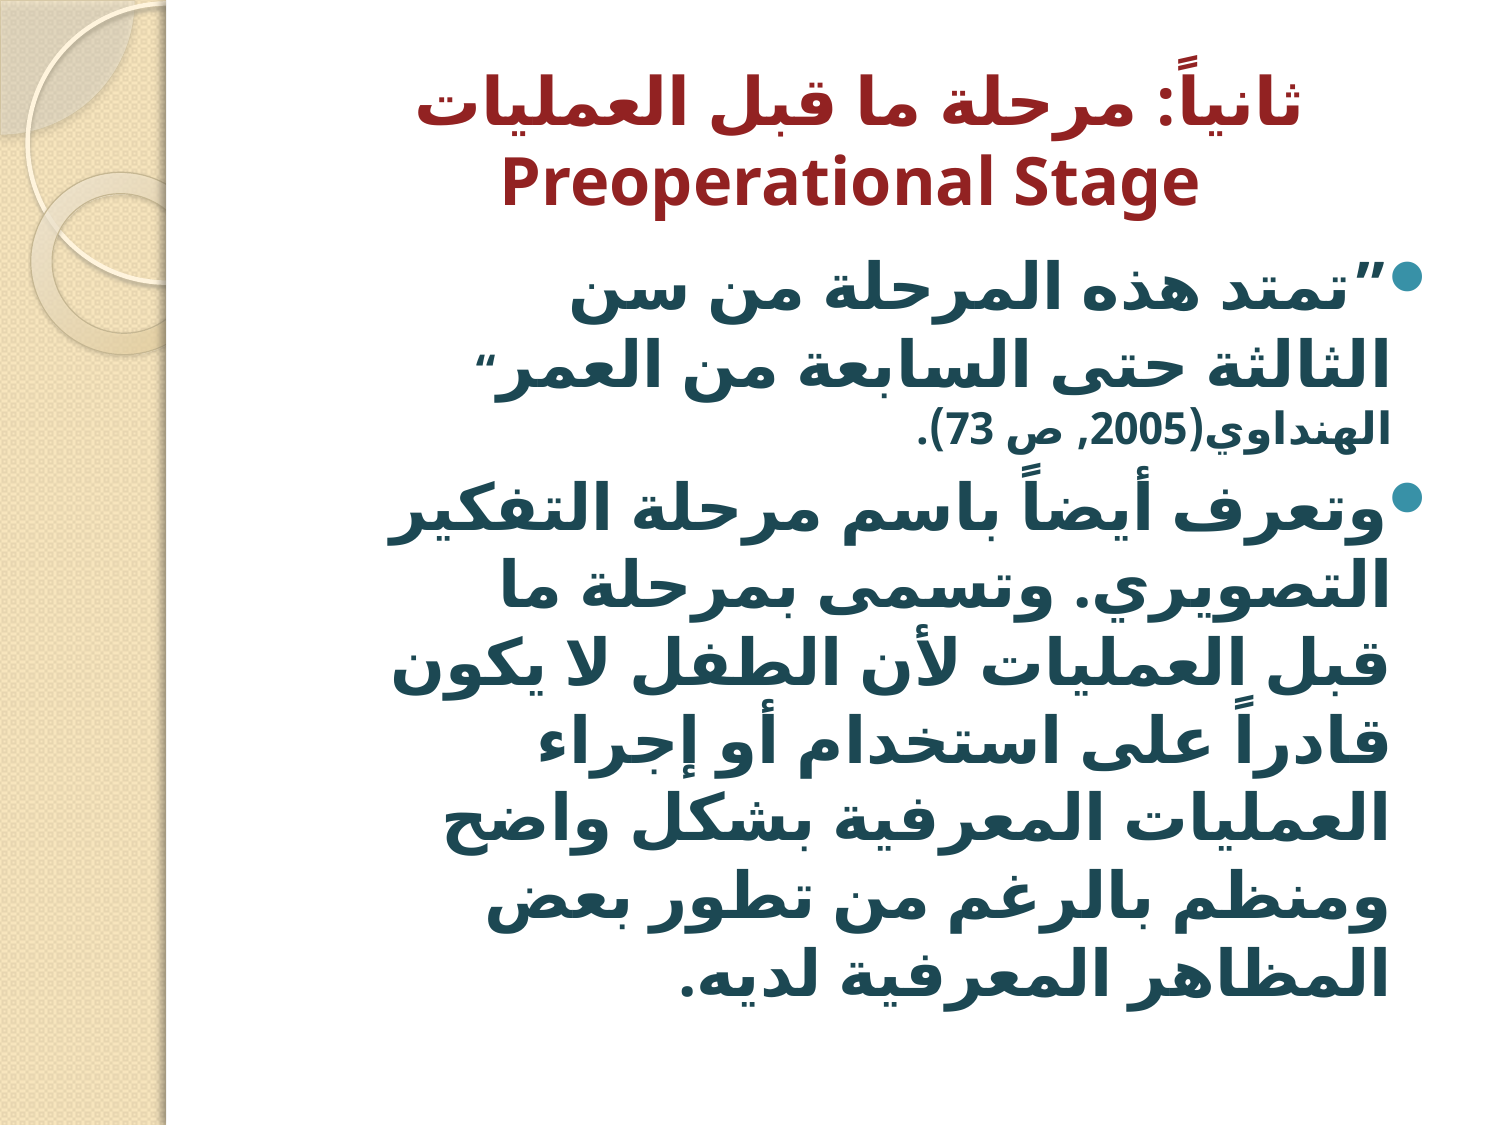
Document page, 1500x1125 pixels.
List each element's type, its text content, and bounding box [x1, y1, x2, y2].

list ”تمتد هذه المرحلة من سن الثالثة حتى السابعة من العمر“ الهنداوي(2005, ص 73). وتعرف أيضاً باسم مرحلة التفكير التصويري. وتسمى بمرحلة ما قبل العمليات لأن الطفل لا يكون قادراً على استخدام أو إجراء العمليات المعرفية بشكل واضح ومنظم بالرغم من تطور بعض المظاهر المعرفية لديه. [363, 237, 1466, 1025]
title ثانياً: مرحلة ما قبل العمليات Preoperational Stage [235, 45, 1466, 233]
